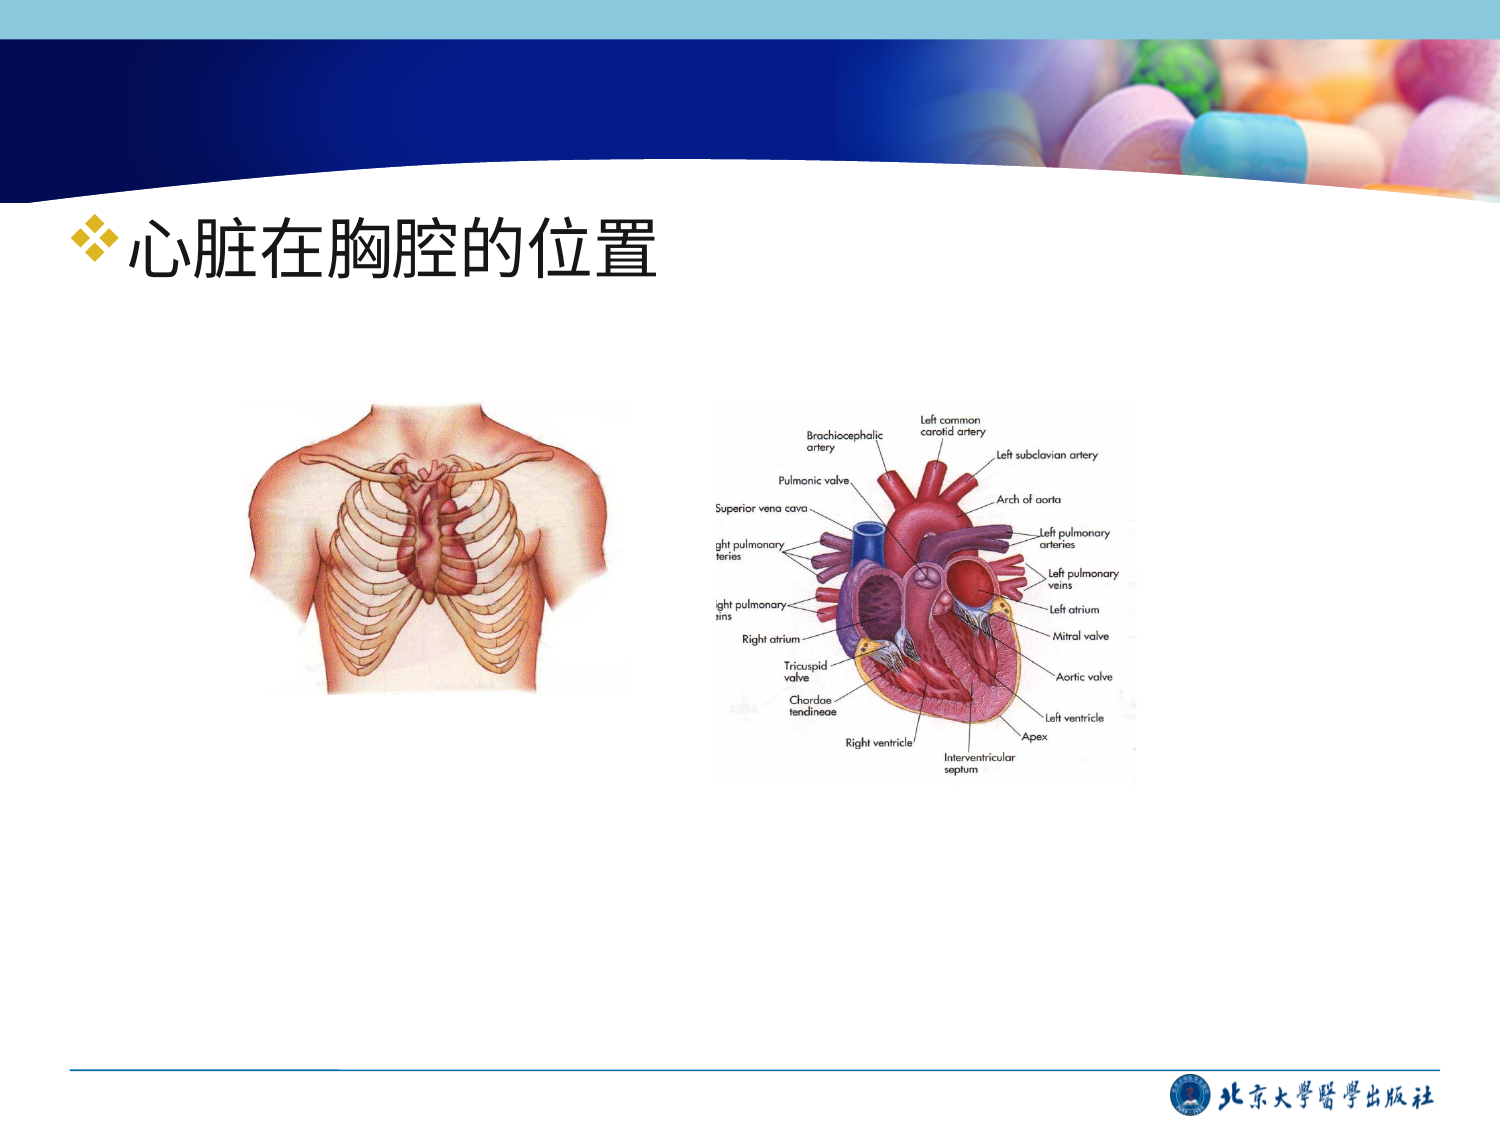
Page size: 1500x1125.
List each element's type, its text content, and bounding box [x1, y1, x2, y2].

picture [241, 401, 633, 695]
picture [1170, 1074, 1436, 1118]
list 心脏在胸腔的位置 [49, 198, 1463, 1026]
picture [690, 396, 1146, 796]
picture [0, 40, 1500, 203]
